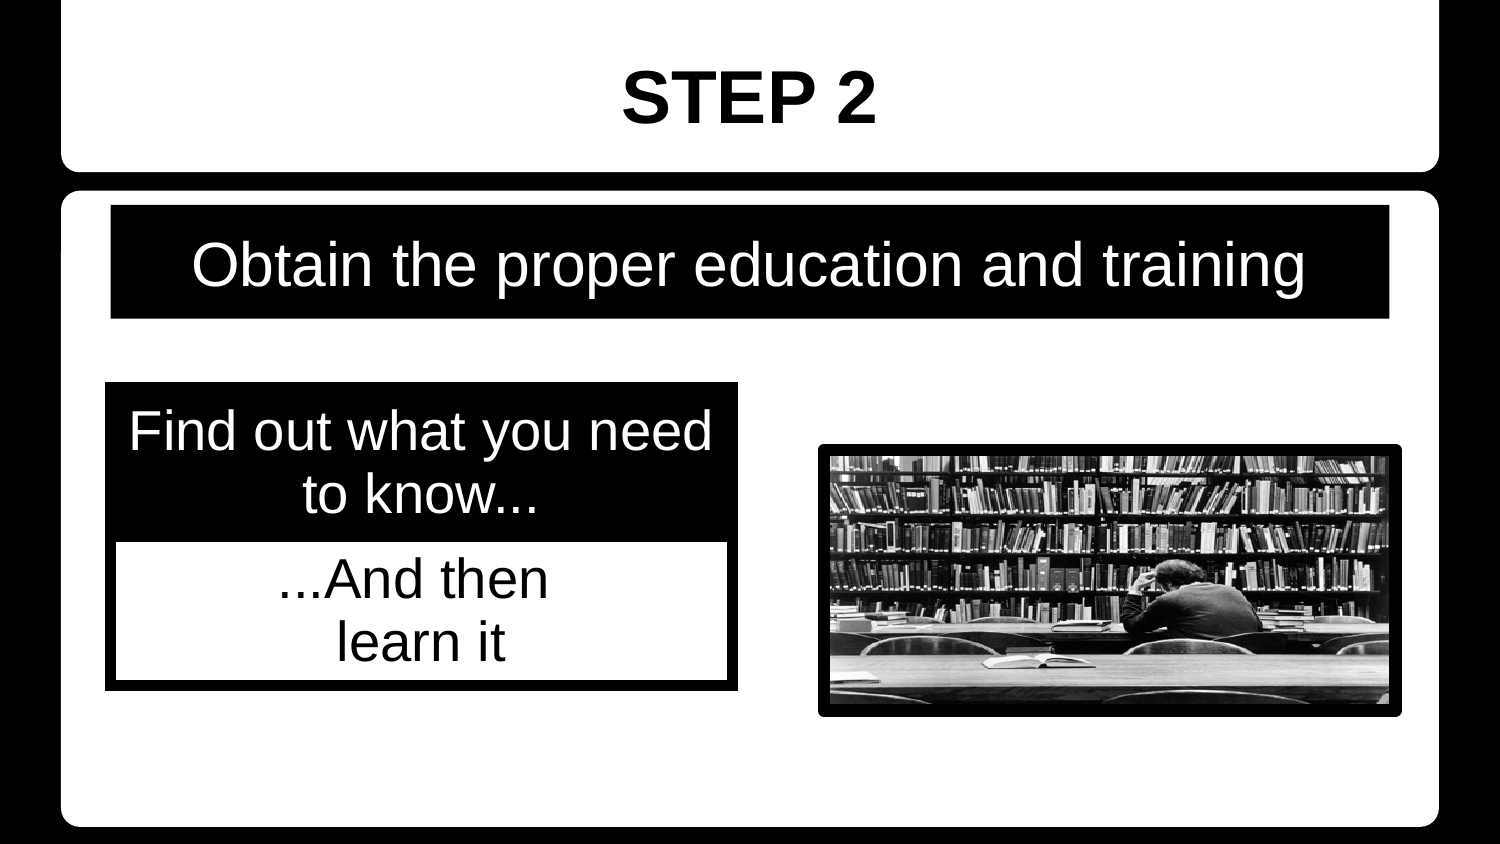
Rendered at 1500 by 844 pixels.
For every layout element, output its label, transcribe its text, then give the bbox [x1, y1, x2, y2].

title STEP 2 [75, 22, 1425, 164]
table_cell ...And then learn it [116, 542, 727, 680]
list Obtain the proper education and training [110, 204, 1390, 319]
table_header Find out what you need to know... [116, 394, 727, 531]
picture [829, 456, 1390, 705]
